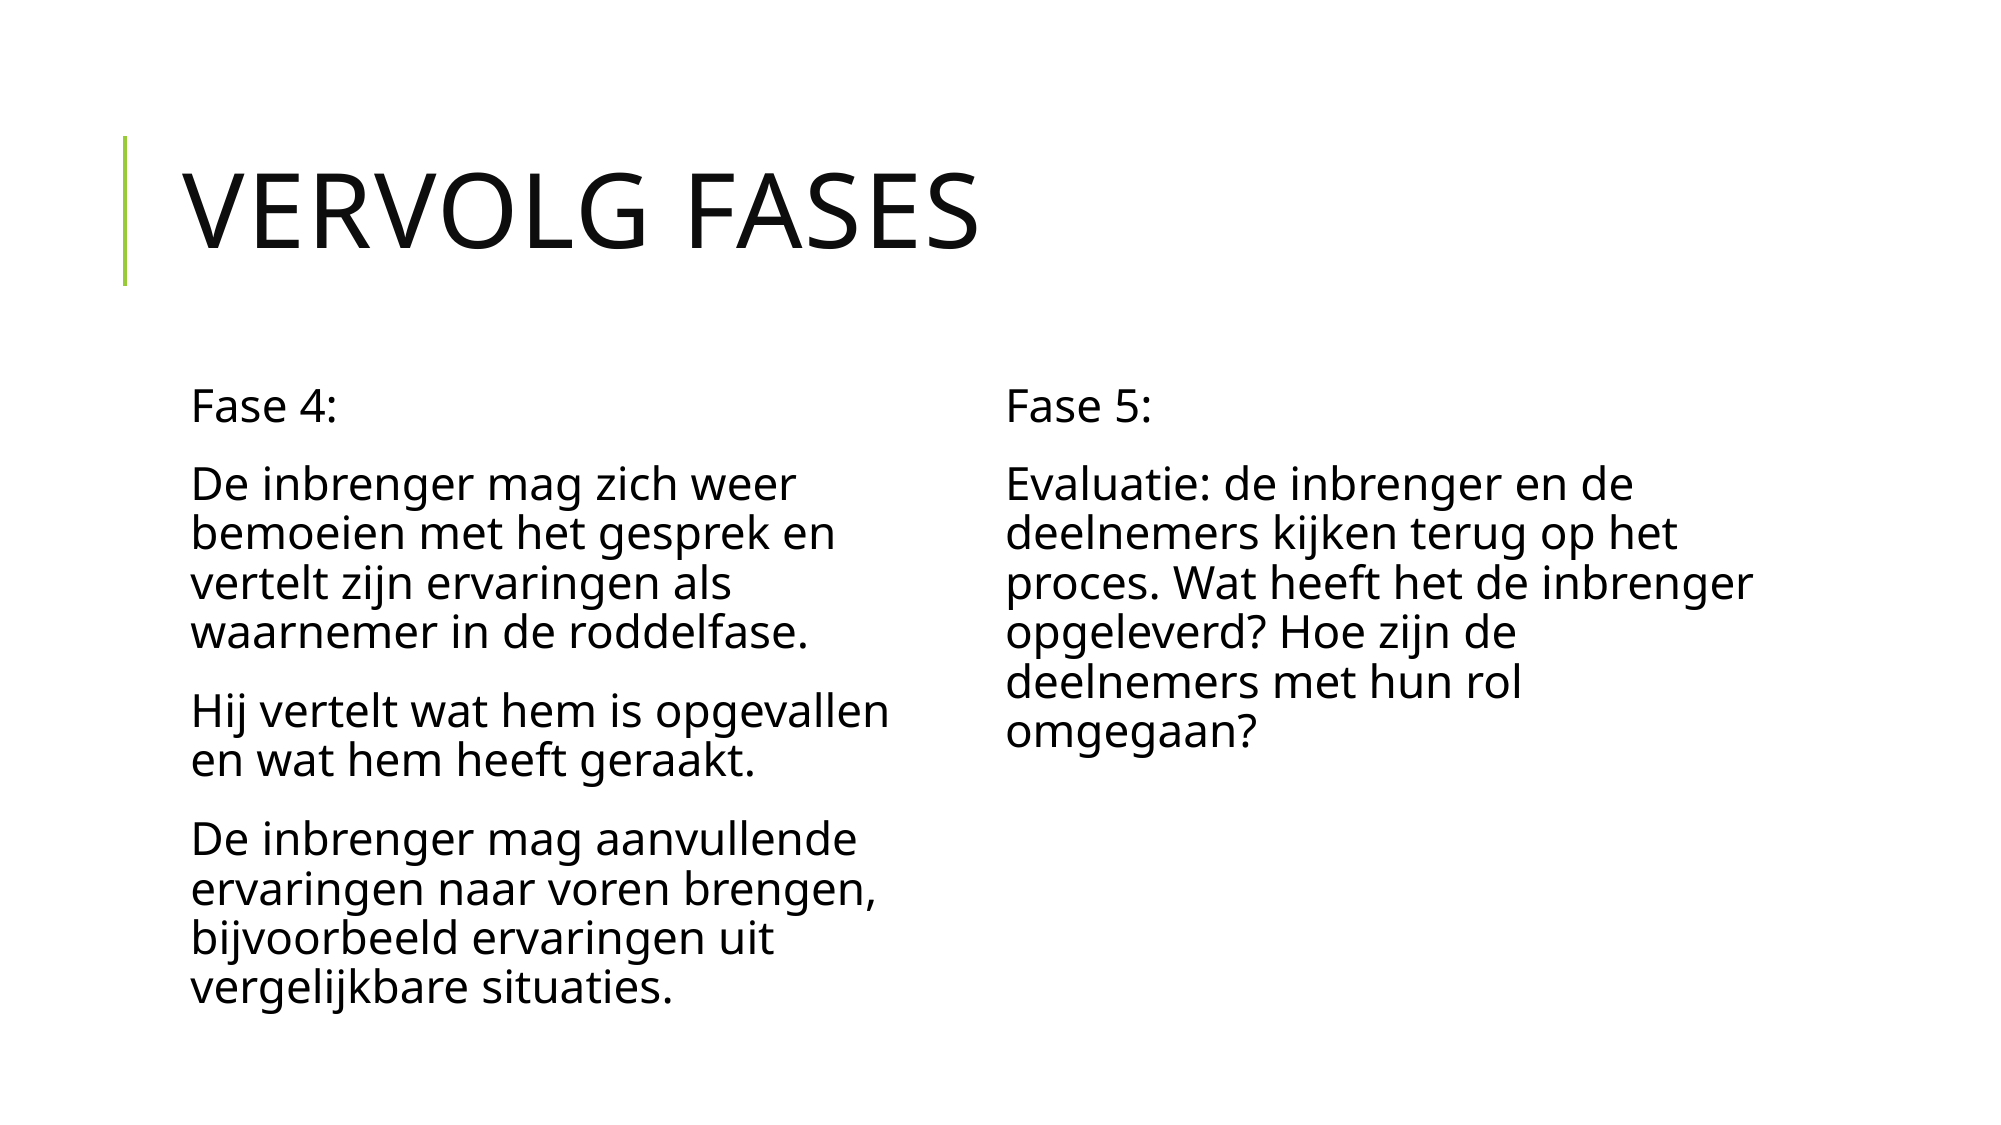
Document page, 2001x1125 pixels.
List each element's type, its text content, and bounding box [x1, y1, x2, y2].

list Fase 4: De inbrenger mag zich weer bemoeien met het gesprek en vertelt zijn ervaringen als waarnemer in de roddelfase. Hij vertelt wat hem is opgevallen en wat hem heeft geraakt. De inbrenger mag aanvullende ervaringen naar voren brengen, bijvoorbeeld ervaringen uit vergelijkbare situaties. [168, 375, 948, 1035]
title Vervolg fases [168, 96, 1763, 342]
list Fase 5: Evaluatie: de inbrenger en de deelnemers kijken terug op het proces. Wat heeft het de inbrenger opgeleverd? Hoe zijn de deelnemers met hun rol omgegaan? [982, 375, 1763, 1035]
